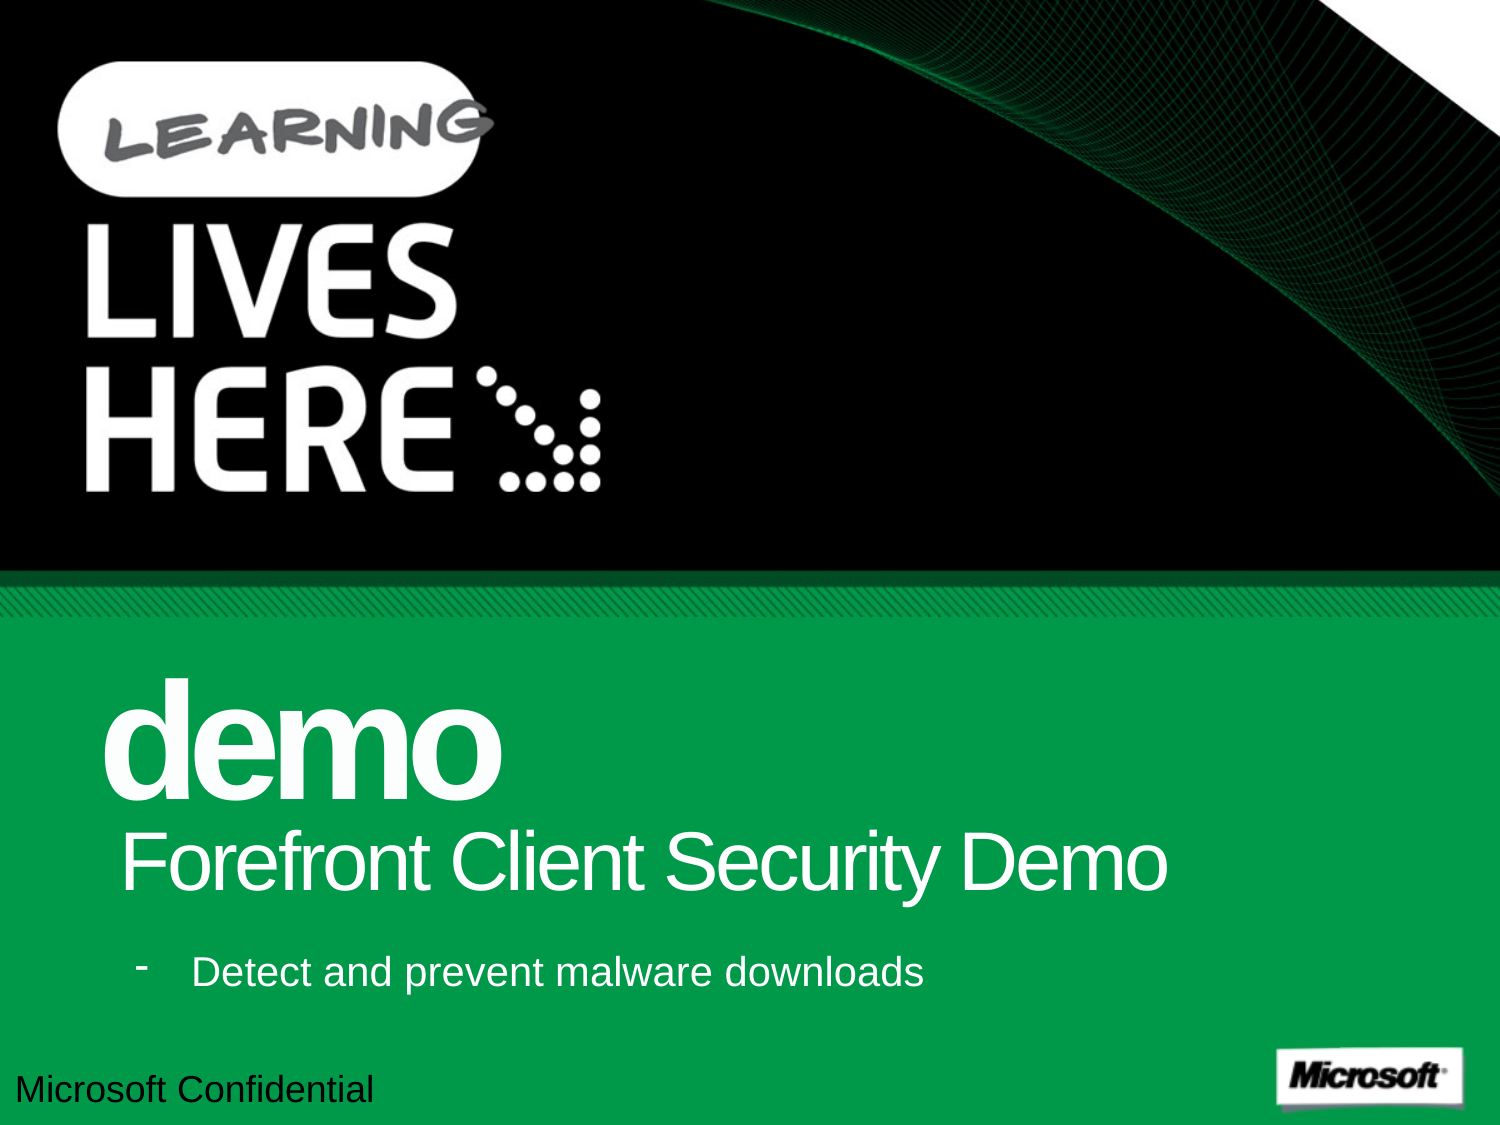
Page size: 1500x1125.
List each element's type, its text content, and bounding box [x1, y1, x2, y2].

subtitle Detect and prevent malware downloads [119, 942, 1236, 1019]
picture [0, 0, 1500, 1125]
list demo [83, 625, 1345, 800]
title Forefront Client Security Demo [119, 818, 1376, 943]
footer Microsoft Confidential [0, 1057, 475, 1118]
